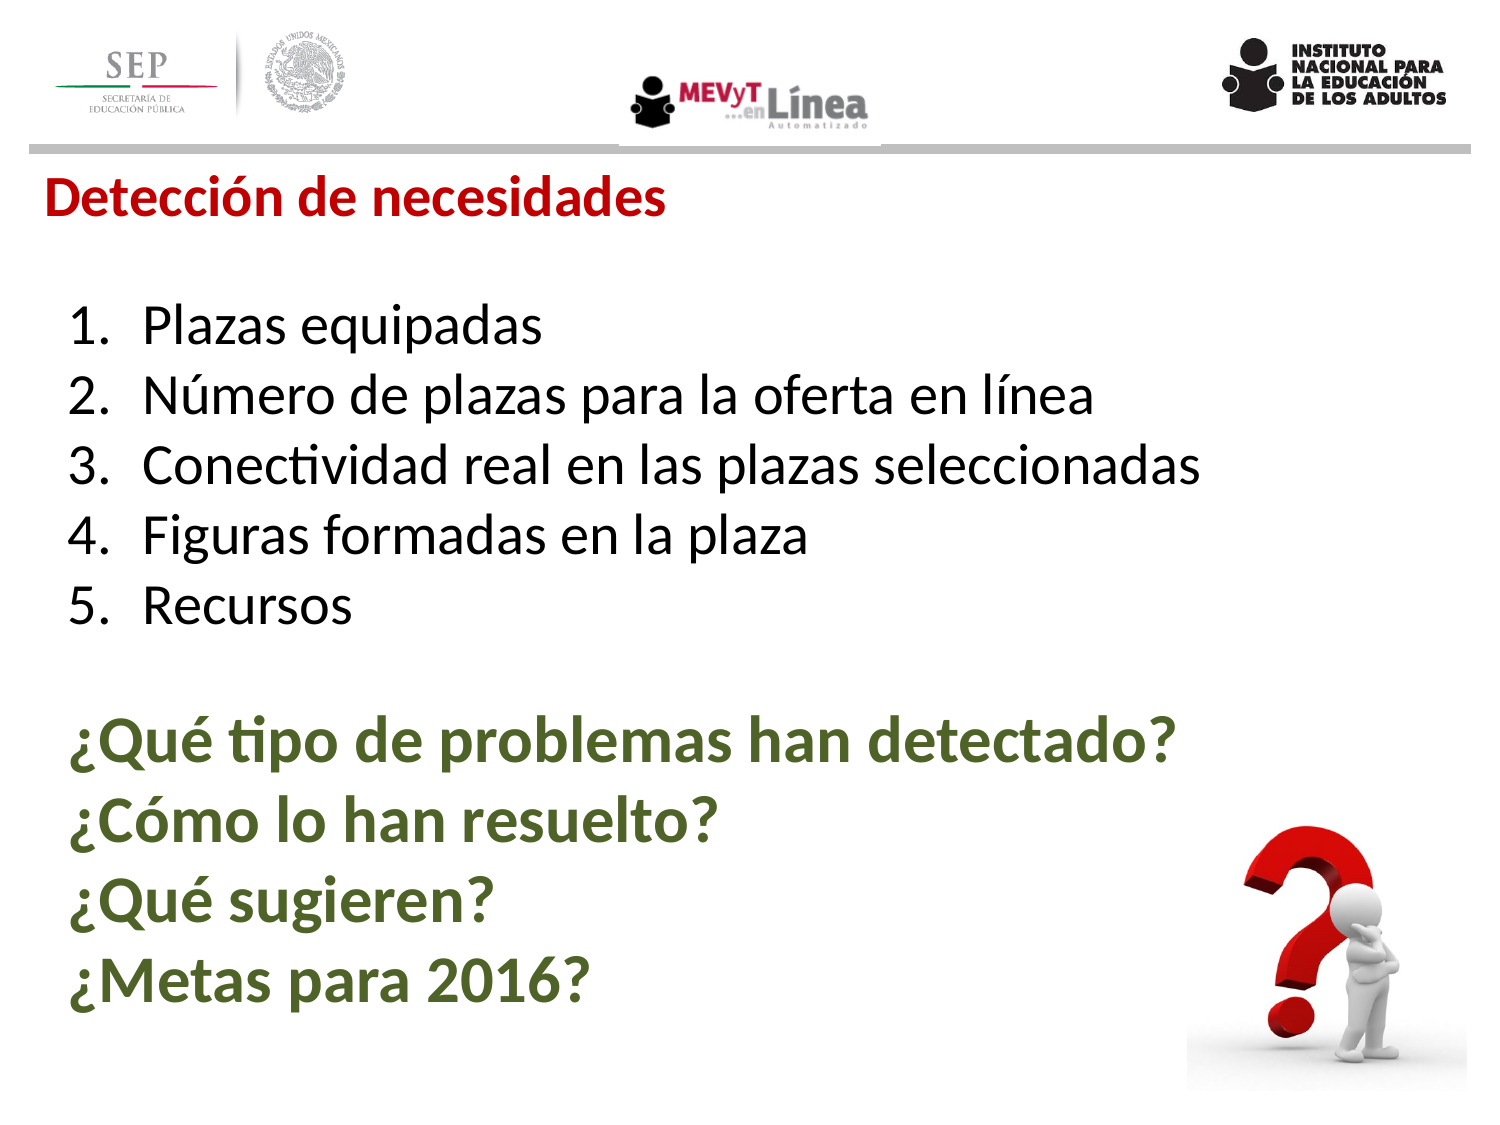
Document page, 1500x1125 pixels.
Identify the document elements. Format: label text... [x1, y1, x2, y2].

picture [53, 24, 347, 126]
picture [618, 54, 882, 146]
picture [1222, 38, 1446, 112]
text_box Detección de necesidades [29, 151, 807, 236]
text_box Plazas equipadas Número de plazas para la oferta en línea Conectividad real en las plazas seleccionadas Figuras formadas en la plaza Recursos ¿Qué tipo de problemas han detectado? ¿Cómo lo han resuelto? ¿Qué sugieren? ¿Metas para 2016? [53, 278, 1412, 1024]
picture [1186, 810, 1468, 1091]
